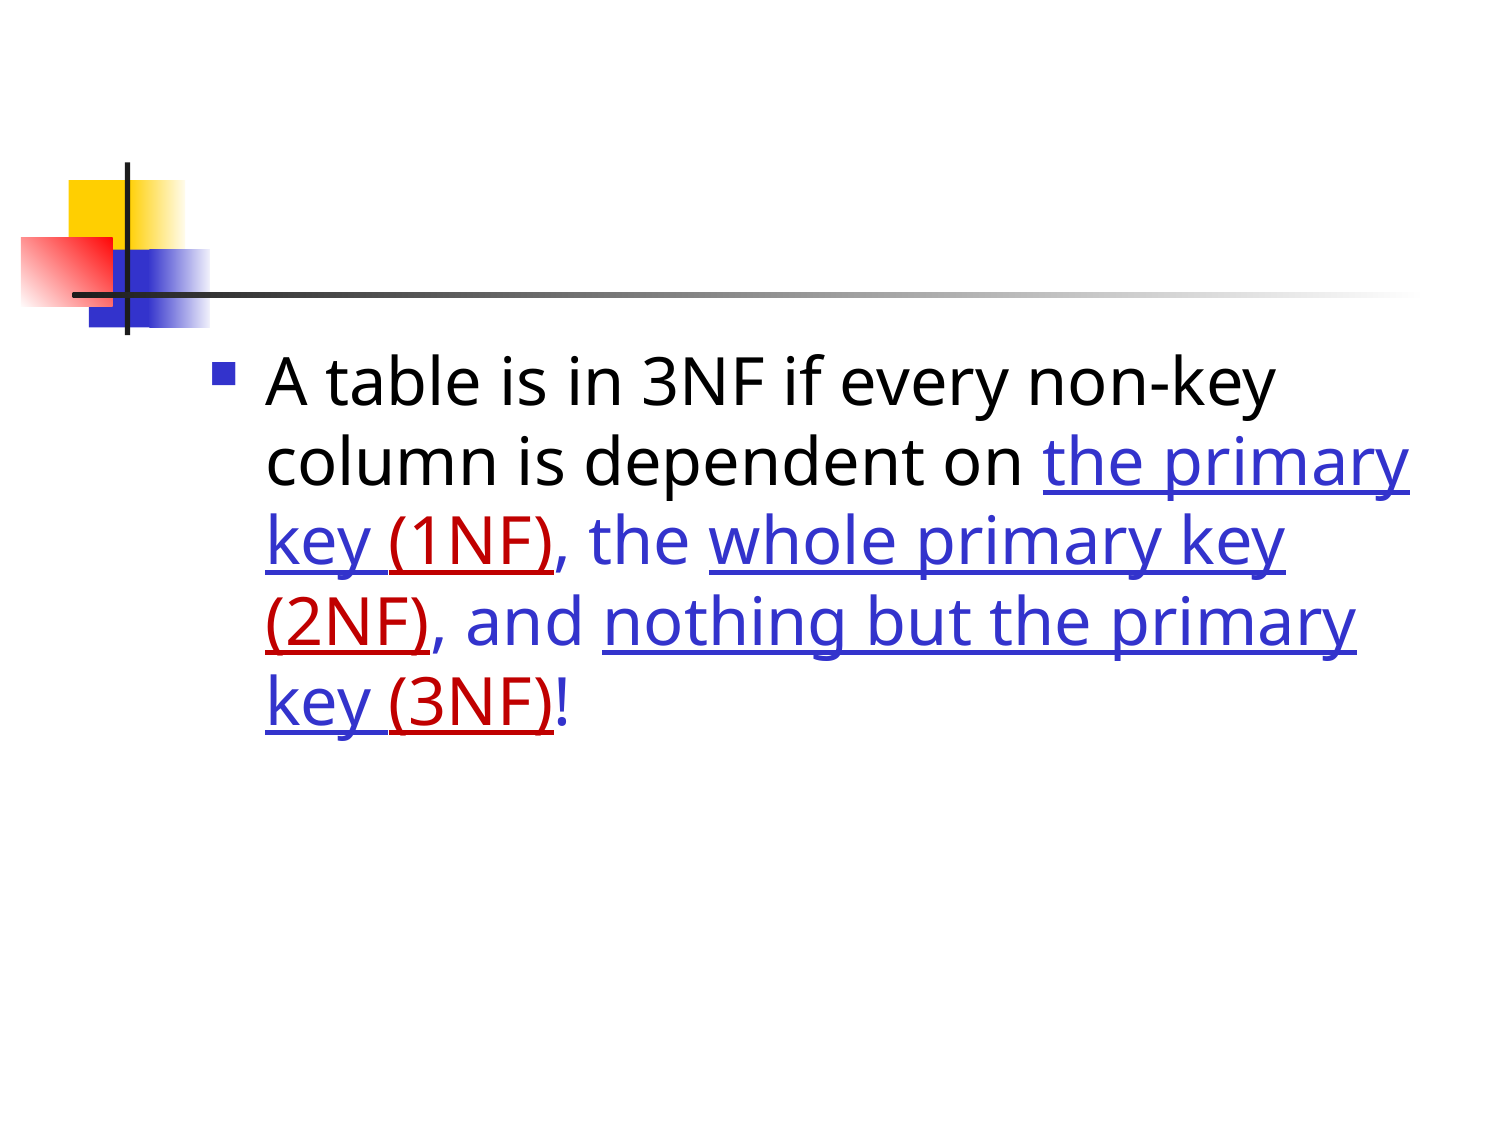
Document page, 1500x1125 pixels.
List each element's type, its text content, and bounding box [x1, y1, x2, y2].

list A table is in 3NF if every non-key column is dependent on the primary key (1NF), the whole primary key (2NF), and nothing but the primary key (3NF)! [193, 331, 1469, 1006]
